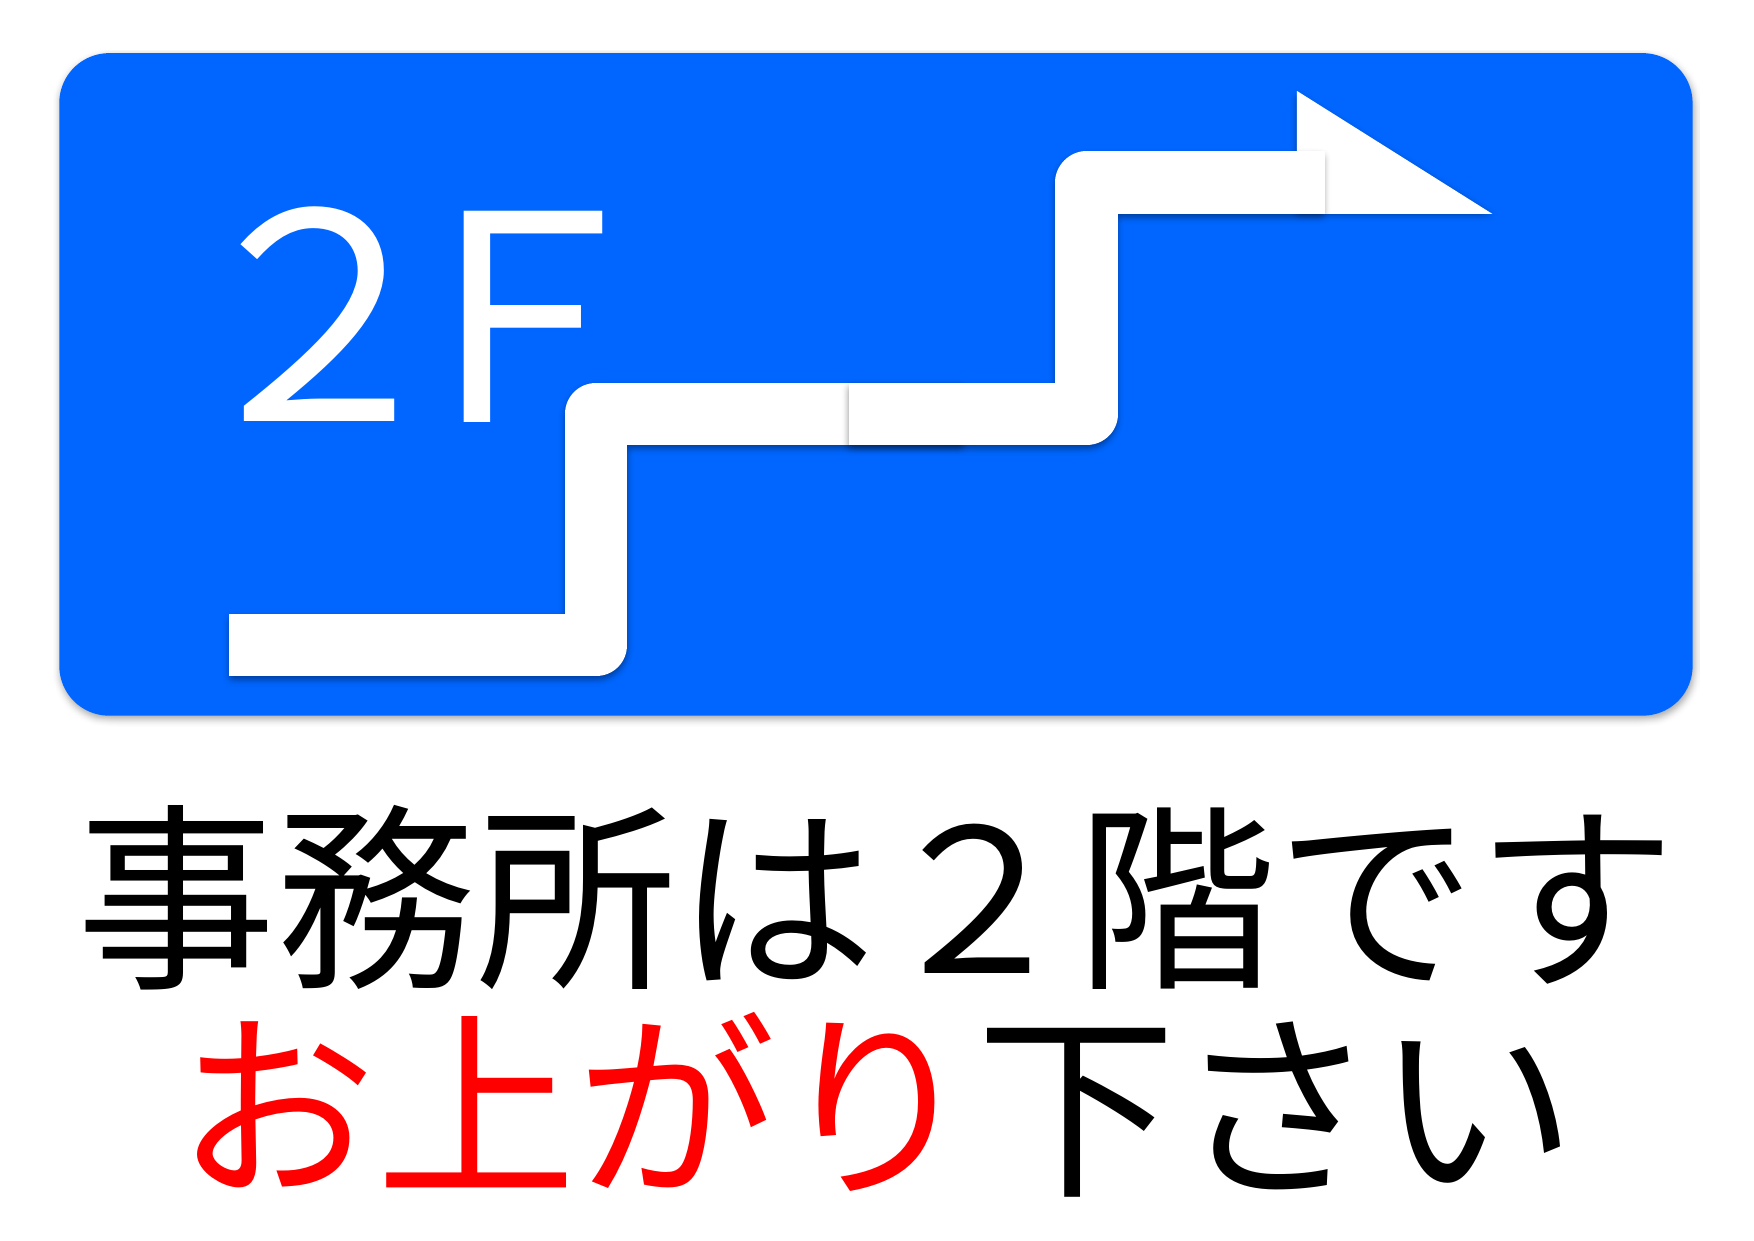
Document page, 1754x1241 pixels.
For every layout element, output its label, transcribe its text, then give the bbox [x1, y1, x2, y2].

text_box [58, 52, 1694, 717]
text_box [229, 90, 1493, 646]
text_box 事務所は２階です お上がり下さい [61, 797, 1691, 1230]
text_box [158, 126, 683, 491]
